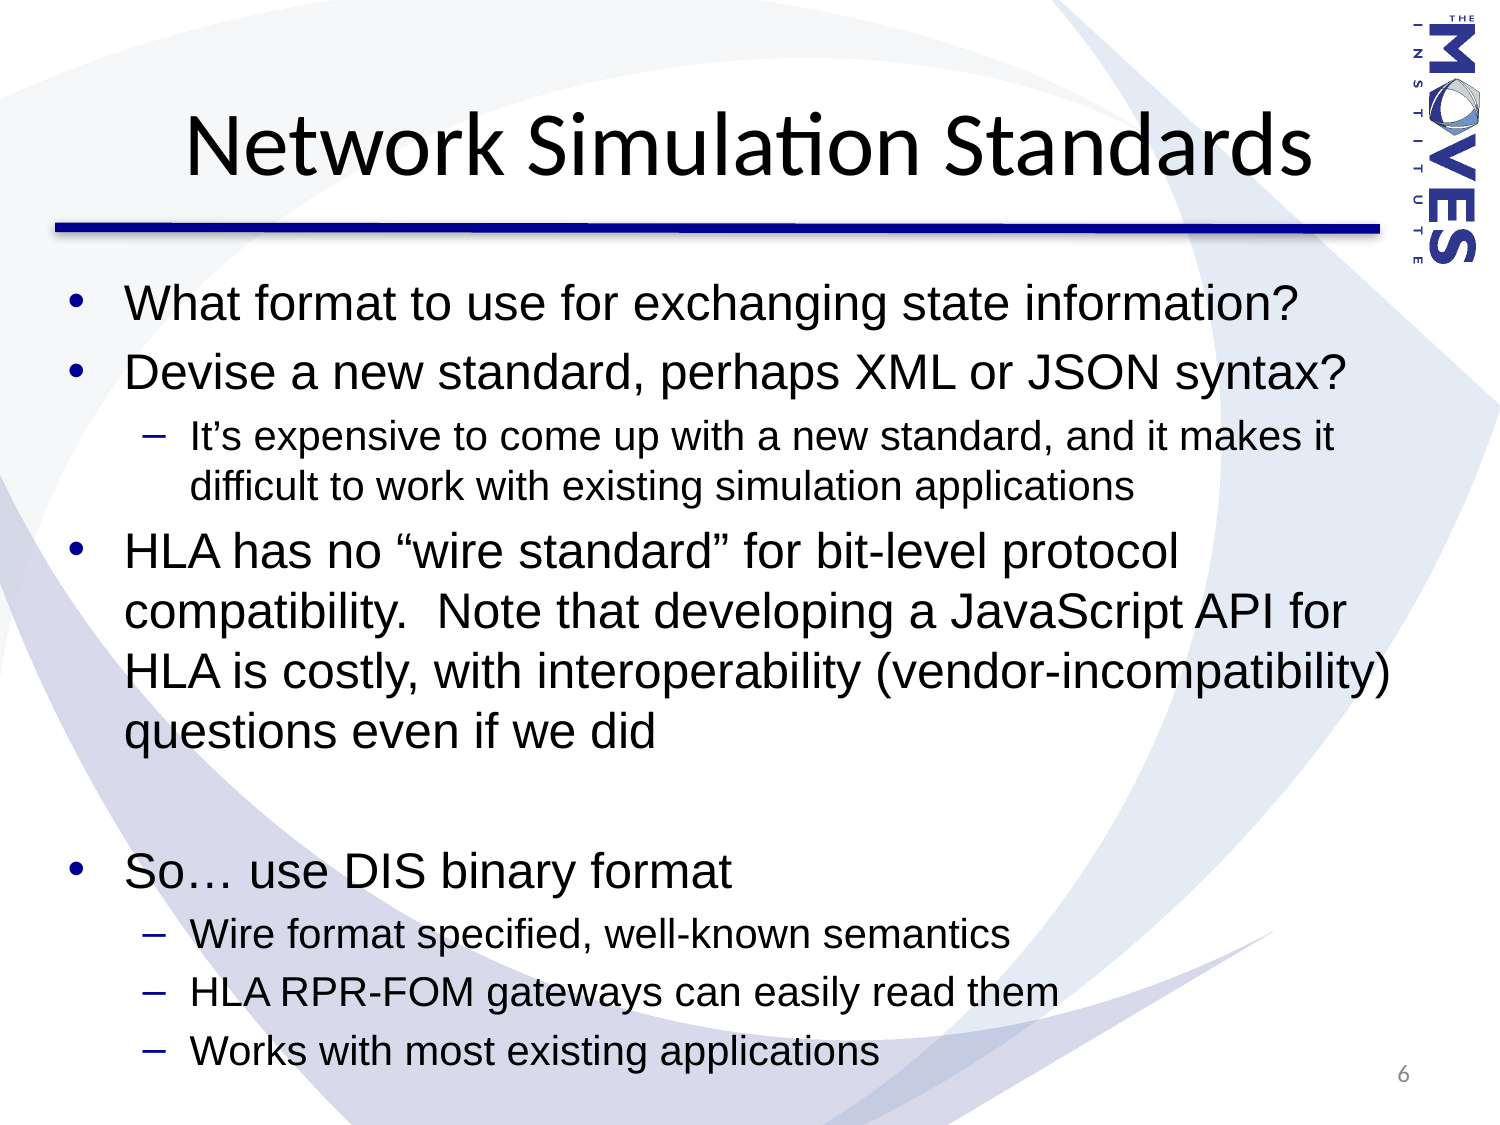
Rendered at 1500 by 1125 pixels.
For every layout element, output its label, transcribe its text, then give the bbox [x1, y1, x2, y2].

picture [0, 0, 1500, 1125]
list What format to use for exchanging state information? Devise a new standard, perhaps XML or JSON syntax? It’s expensive to come up with a new standard, and it makes it difficult to work with existing simulation applications HLA has no “wire standard” for bit-level protocol compatibility. Note that developing a JavaScript API for HLA is costly, with interoperability (vendor-incompatibility) questions even if we did So… use DIS binary format Wire format specified, well-known semantics HLA RPR-FOM gateways can easily read them Works with most existing applications [52, 262, 1454, 1073]
slide_number 6 [1074, 1042, 1425, 1103]
title Network Simulation Standards [75, 45, 1425, 233]
